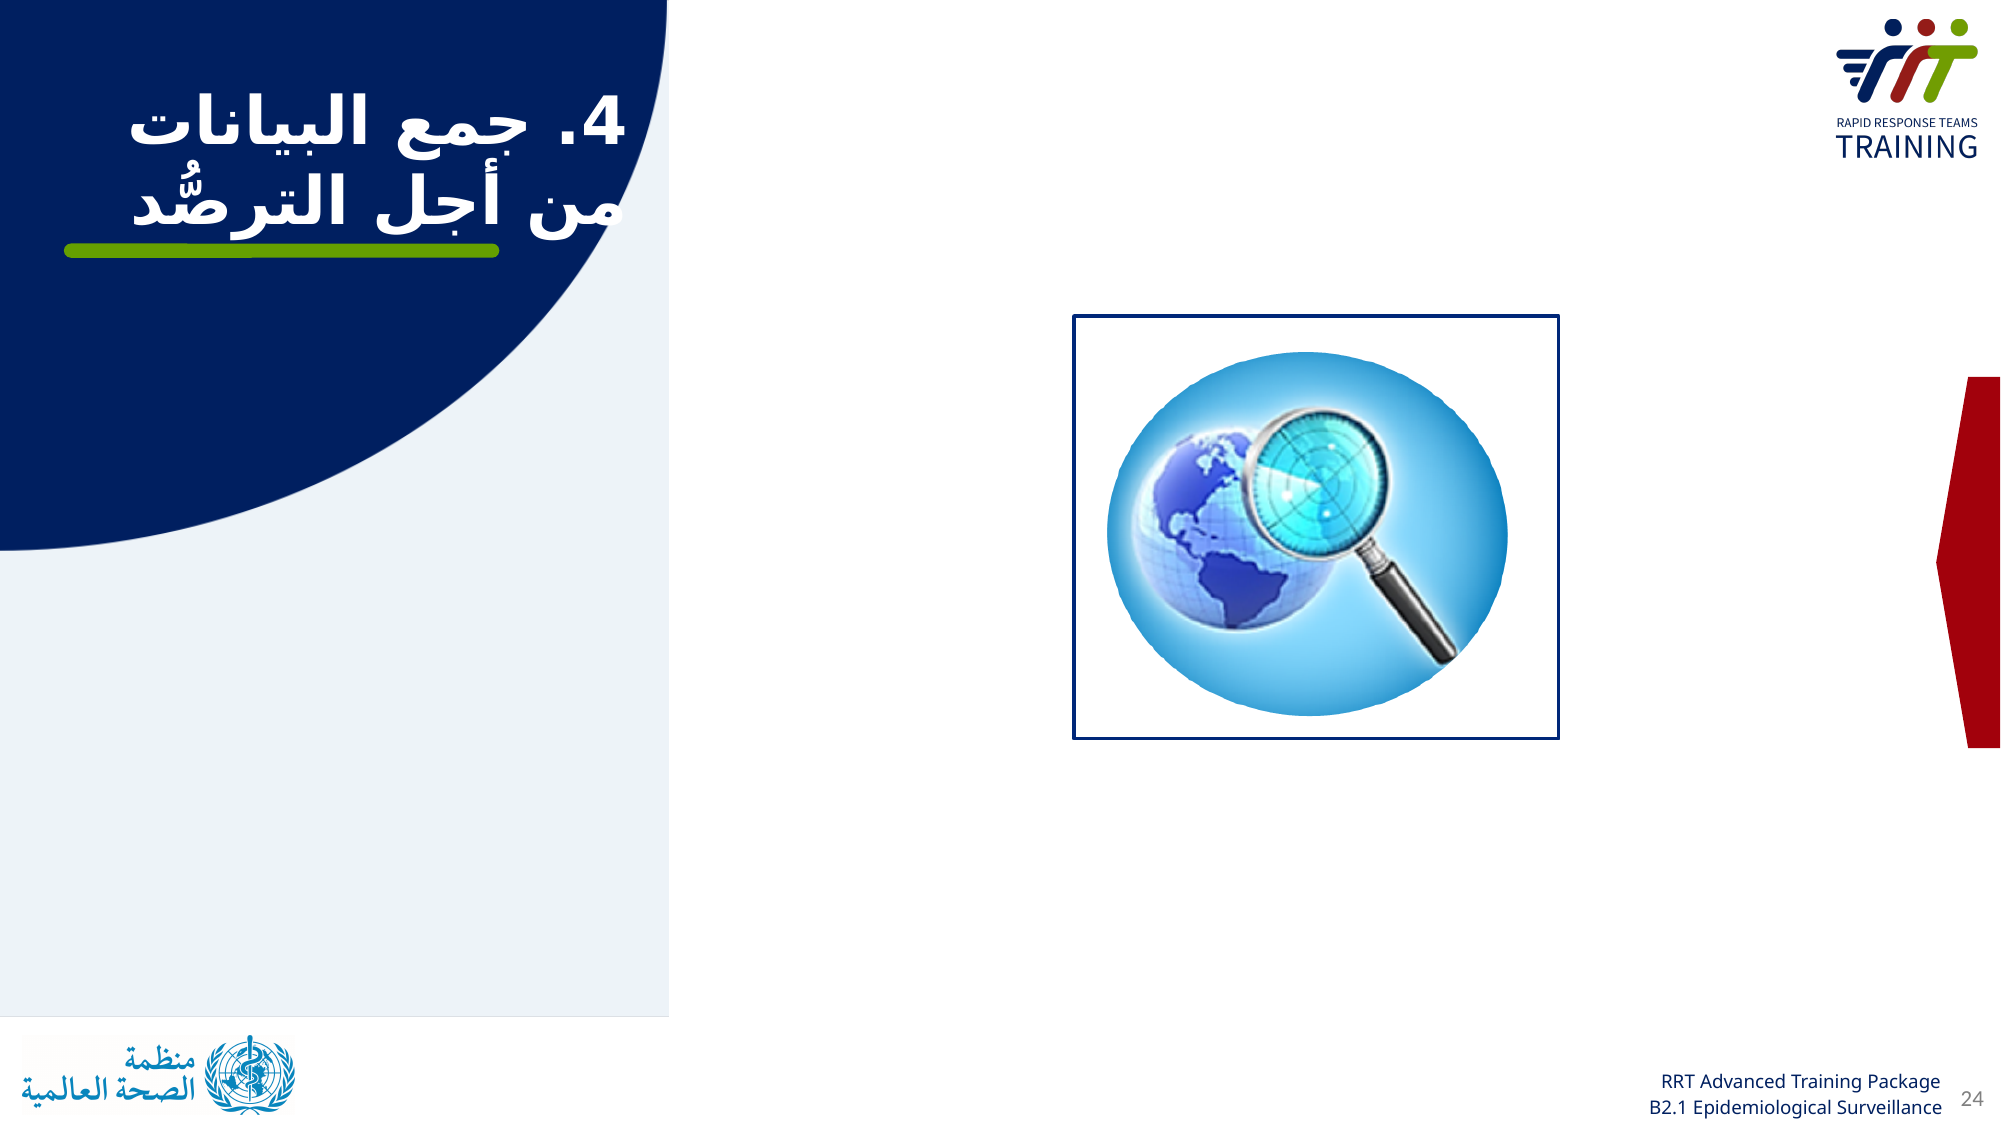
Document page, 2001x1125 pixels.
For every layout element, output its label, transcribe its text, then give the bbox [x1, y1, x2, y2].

picture [1835, 19, 1978, 167]
picture [22, 1035, 295, 1115]
picture [1071, 314, 1560, 740]
text_box 4. جمع البيانات من أجل الترصُّد [58, 71, 636, 246]
picture [252, 1050, 258, 1059]
picture [0, 0, 669, 1018]
